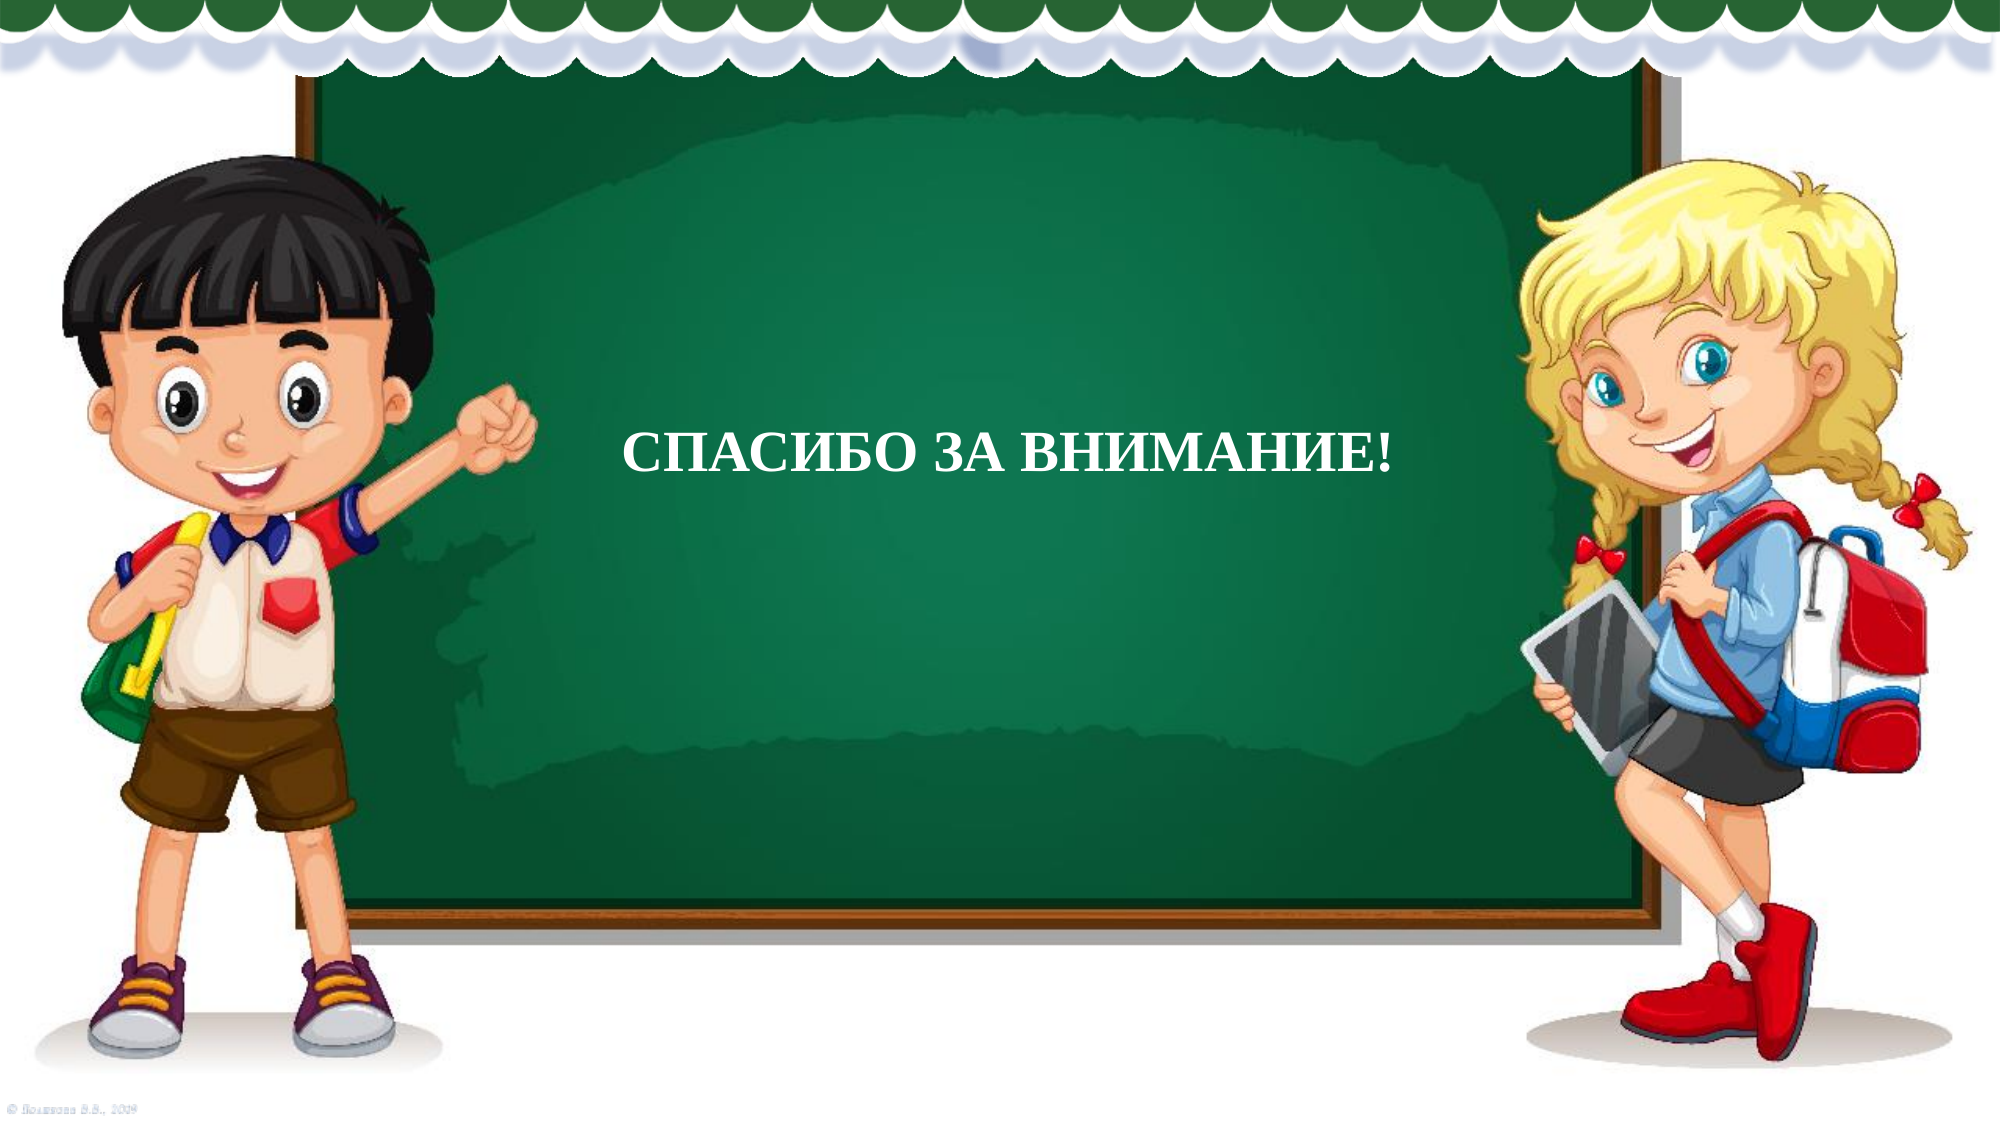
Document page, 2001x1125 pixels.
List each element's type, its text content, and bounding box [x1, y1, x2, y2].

title СПАСИБО ЗА ВНИМАНИЕ! [419, 314, 1598, 491]
picture [0, 0, 2001, 1125]
